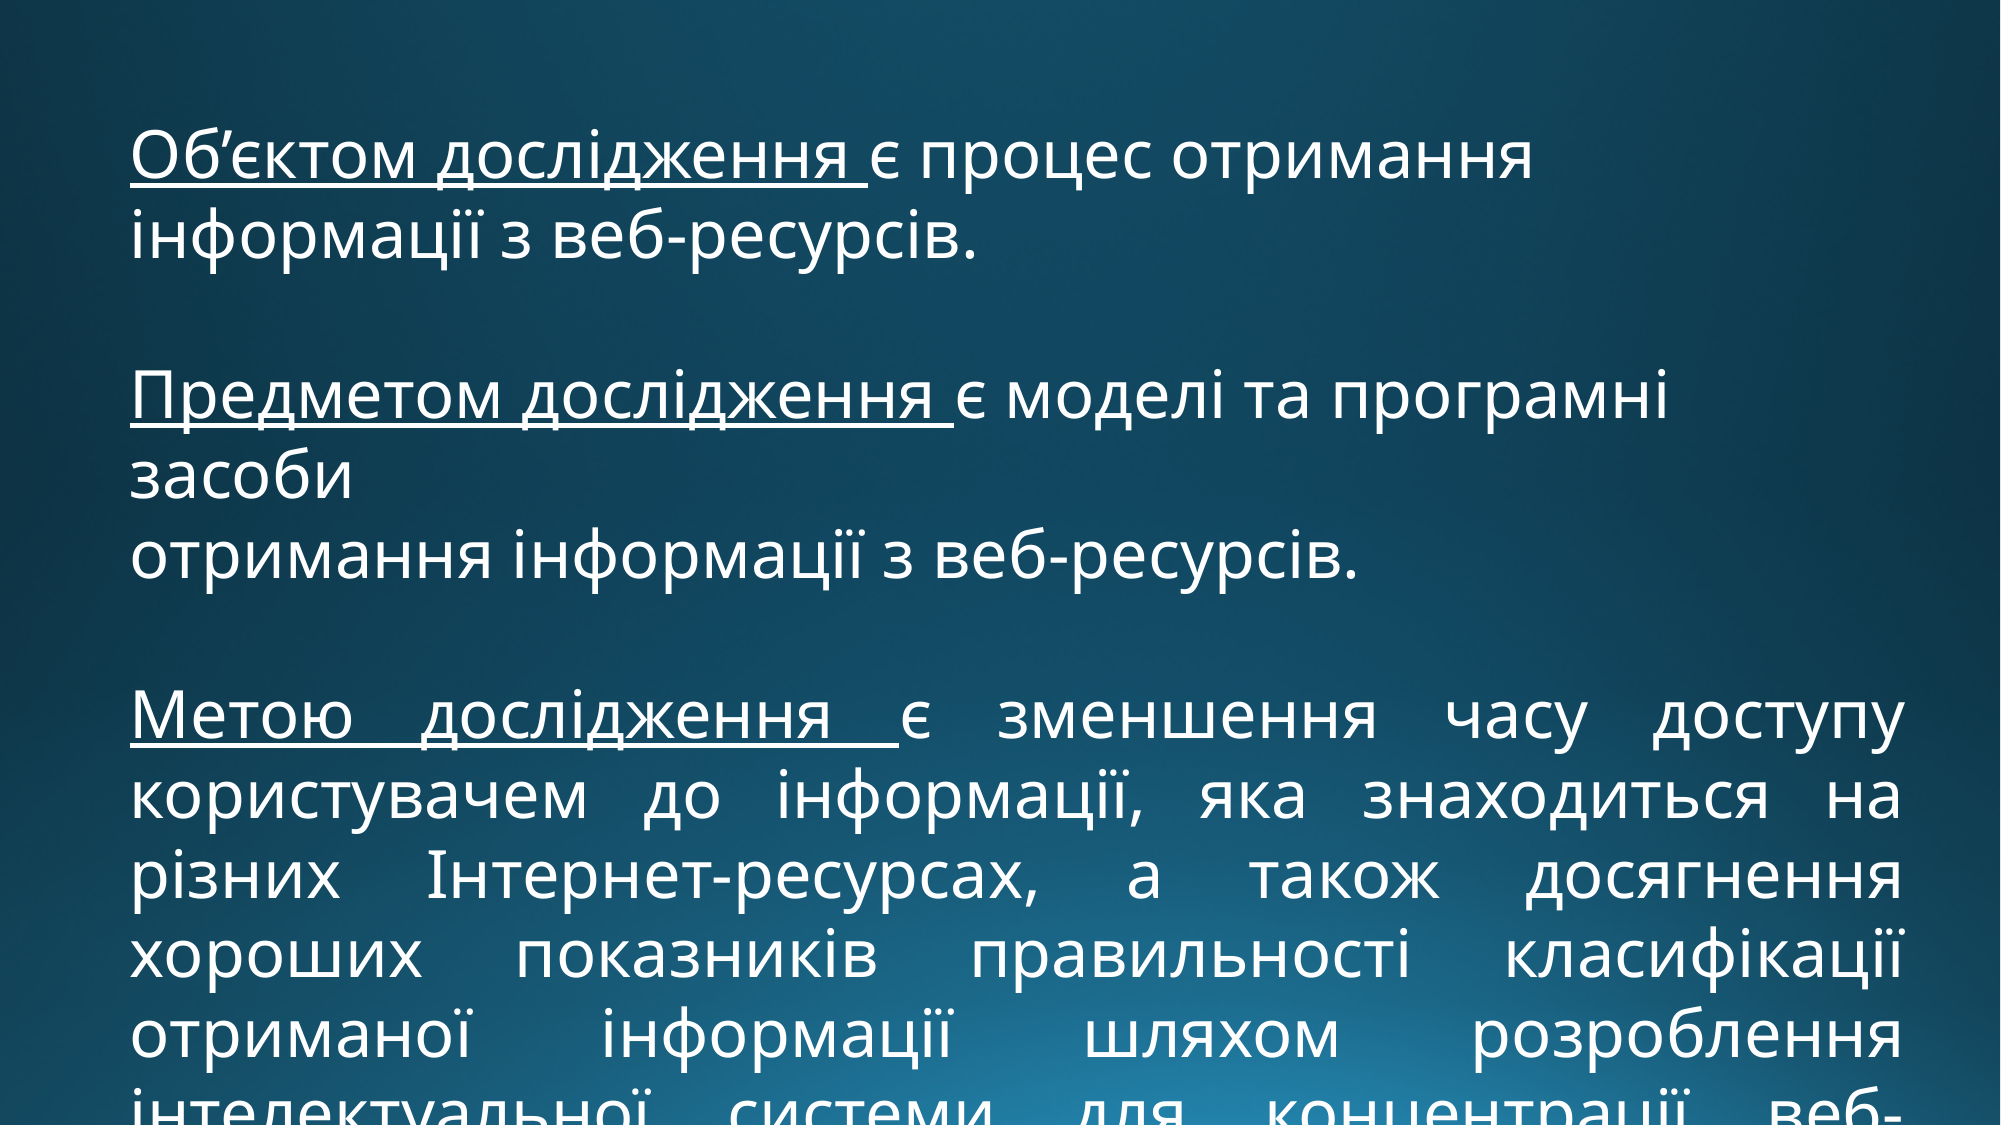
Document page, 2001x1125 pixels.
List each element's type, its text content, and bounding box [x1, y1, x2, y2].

text_box Об’єктом дослідження є процес отримання інформації з веб-ресурсів. Предметом дослідження є моделі та програмні засоби отримання інформації з веб-ресурсів. Метою дослідження є зменшення часу доступу користувачем до інформації, яка знаходиться на різних Інтернет-ресурсах, а також досягнення хороших показників правильності класифікації отриманої інформації шляхом розроблення інтелектуальної системи для концентрації веб-інформації. [115, 104, 1922, 1125]
picture [0, 0, 2001, 1125]
